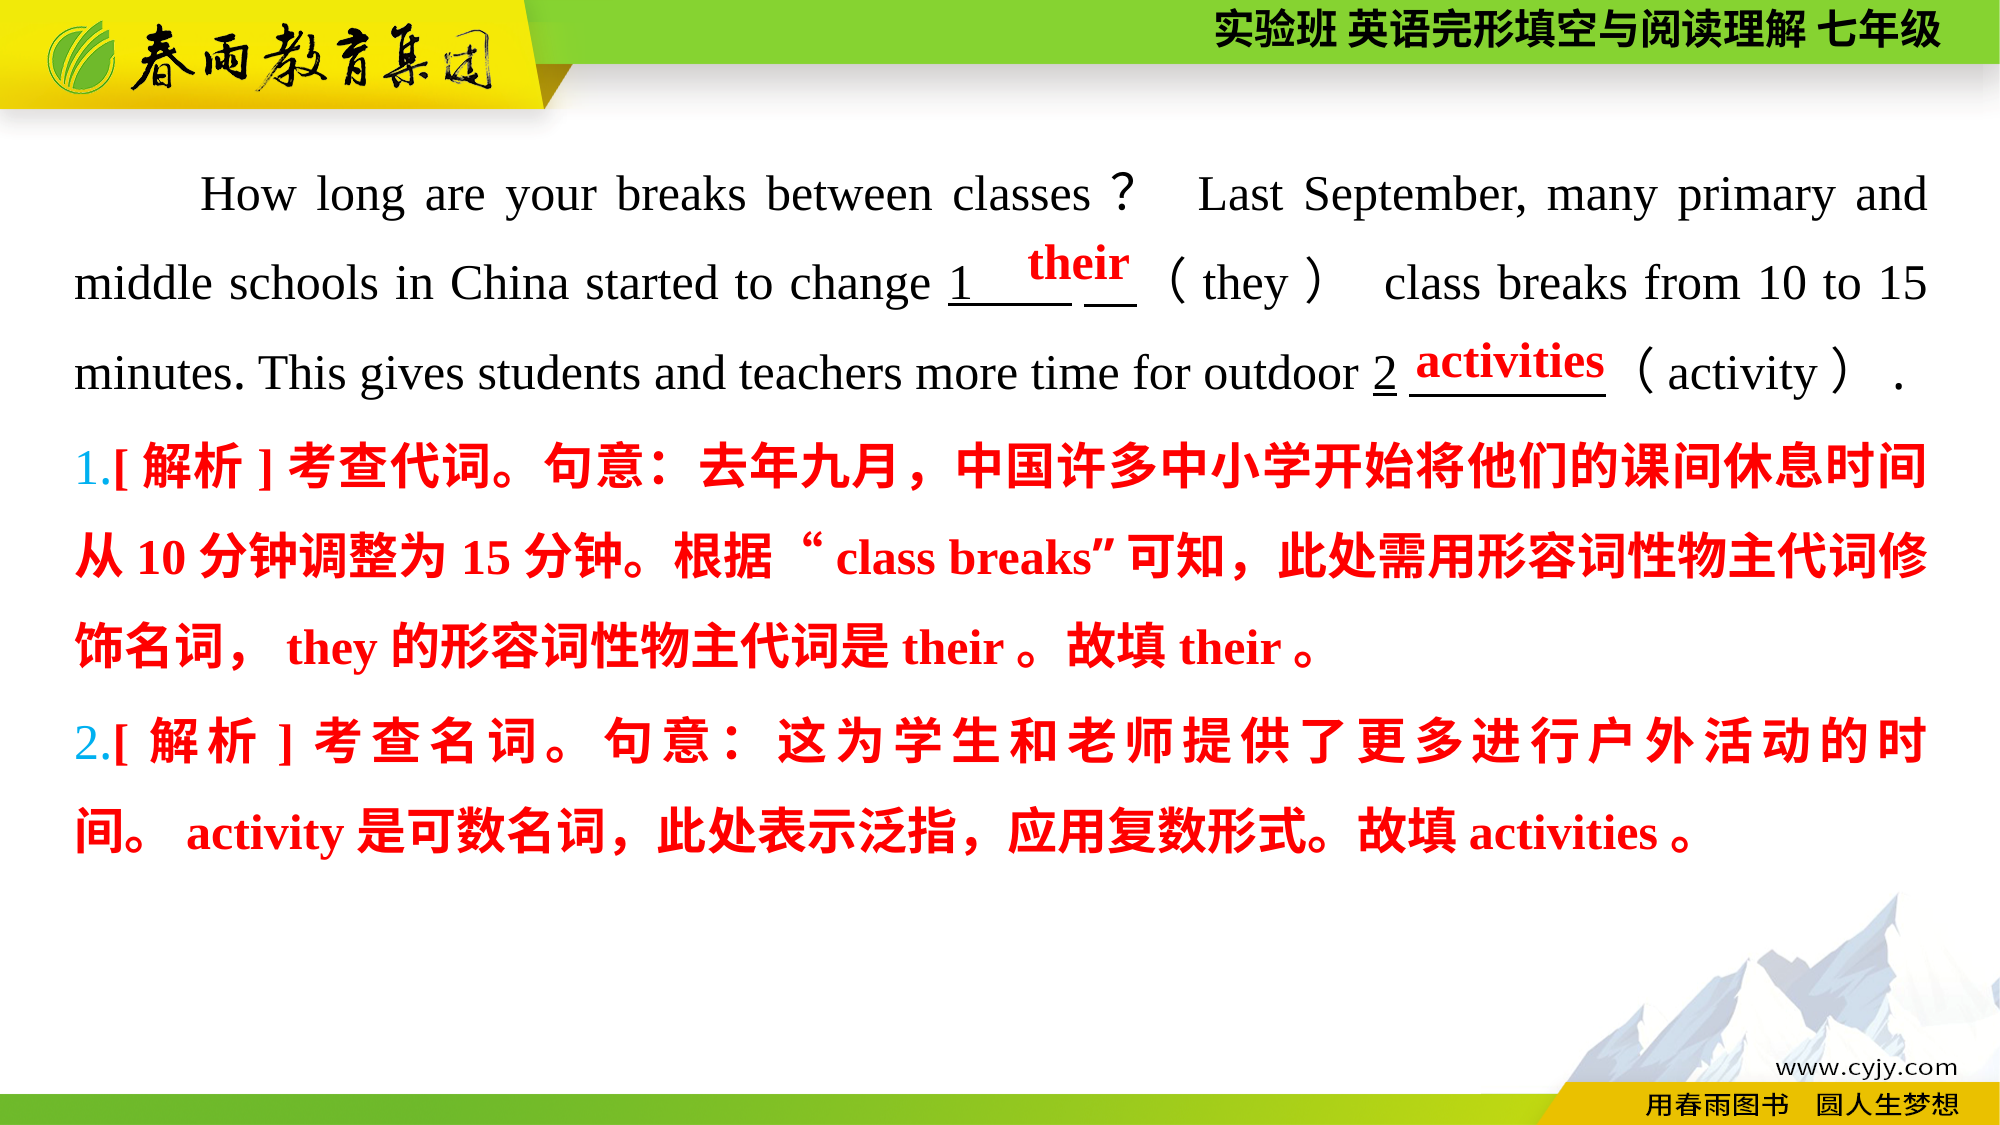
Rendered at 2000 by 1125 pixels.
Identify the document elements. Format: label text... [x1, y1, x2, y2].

text_box 1.[解析]考查代词。句意：去年九月，中国许多中小学开始将他们的课间休息时间从10分钟调整为15分钟。根据“class breaks”可知，此处需用形容词性物主代词修饰名词，they的形容词性物主代词是their。故填their。 [59, 397, 1944, 671]
picture [0, 0, 2000, 1125]
text_box 2.[解析]考查名词。句意：这为学生和老师提供了更多进行户外活动的时间。activity是可数名词，此处表示泛指，应用复数形式。故填activities。 [59, 671, 1944, 867]
list How long are your breaks between classes？ Last September, many primary and middle schools in China started to change 1 （they） class breaks from 10 to 15 minutes. This gives students and teachers more time for outdoor 2 （activity）. [59, 122, 1944, 397]
text_box activities [1400, 319, 1621, 395]
text_box their [1012, 222, 1146, 298]
